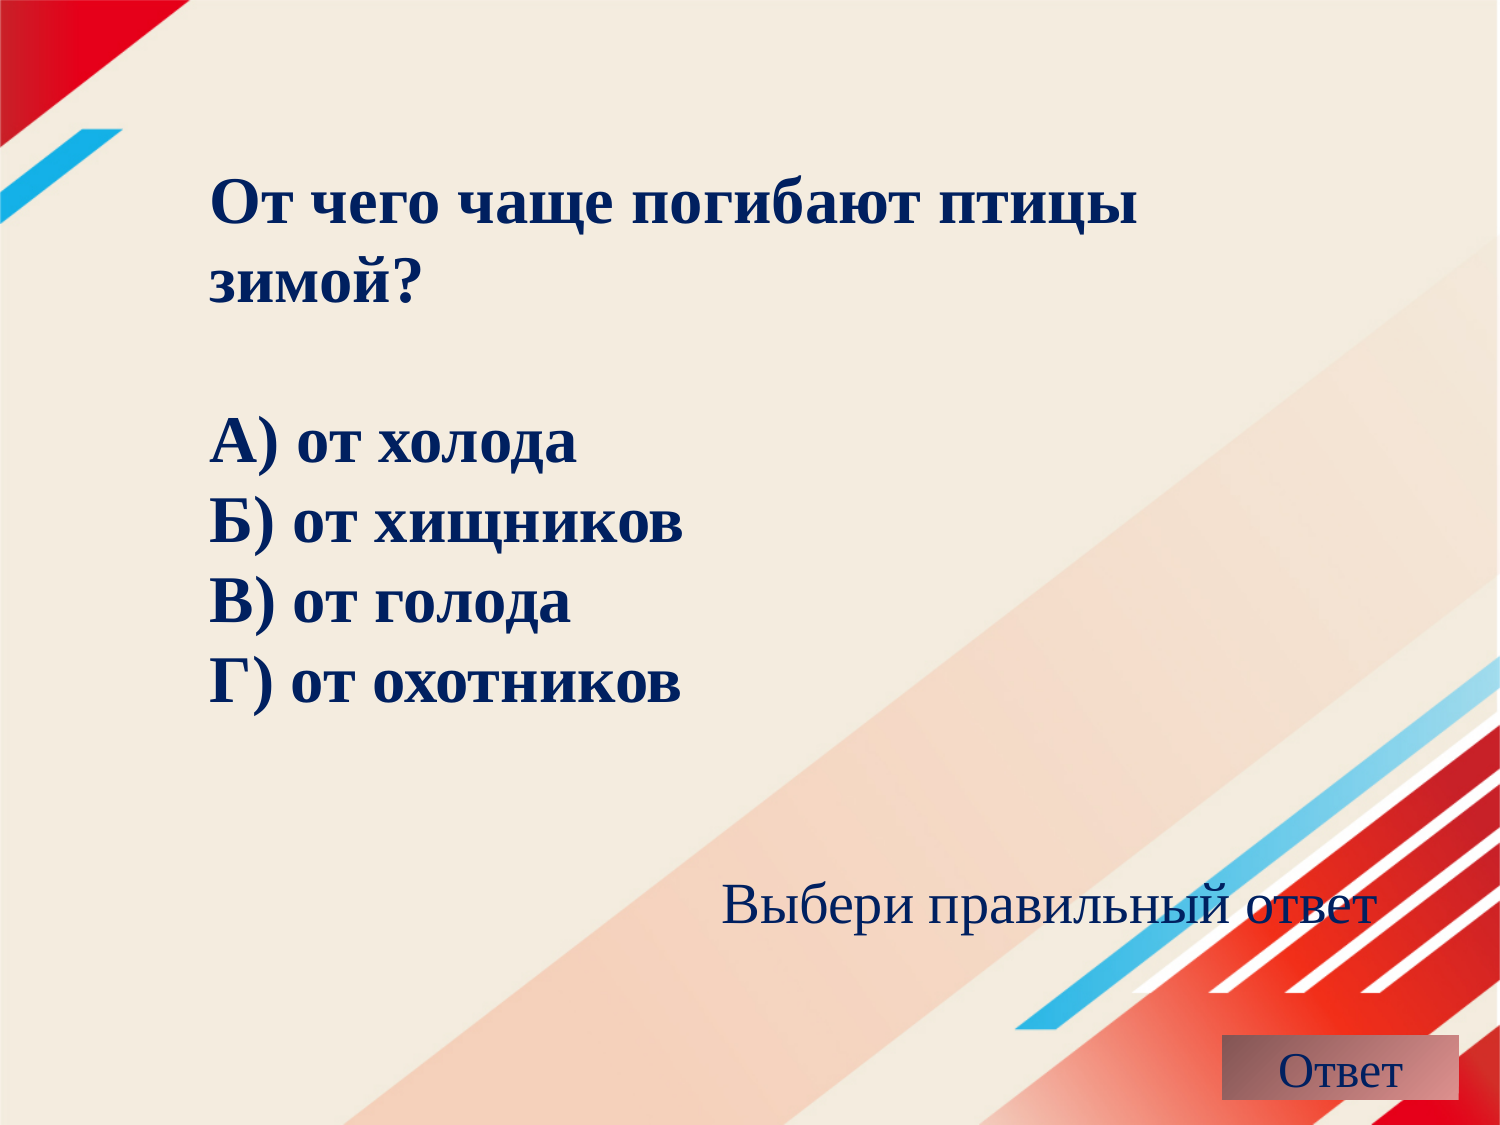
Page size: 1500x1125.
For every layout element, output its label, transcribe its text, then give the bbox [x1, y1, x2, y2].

text_box От чего чаще погибают птицы зимой? А) от холода Б) от хищников В) от голода Г) от охотников [194, 148, 1329, 724]
picture [0, 0, 1500, 1125]
text_box Выбери правильный ответ [706, 857, 1393, 943]
